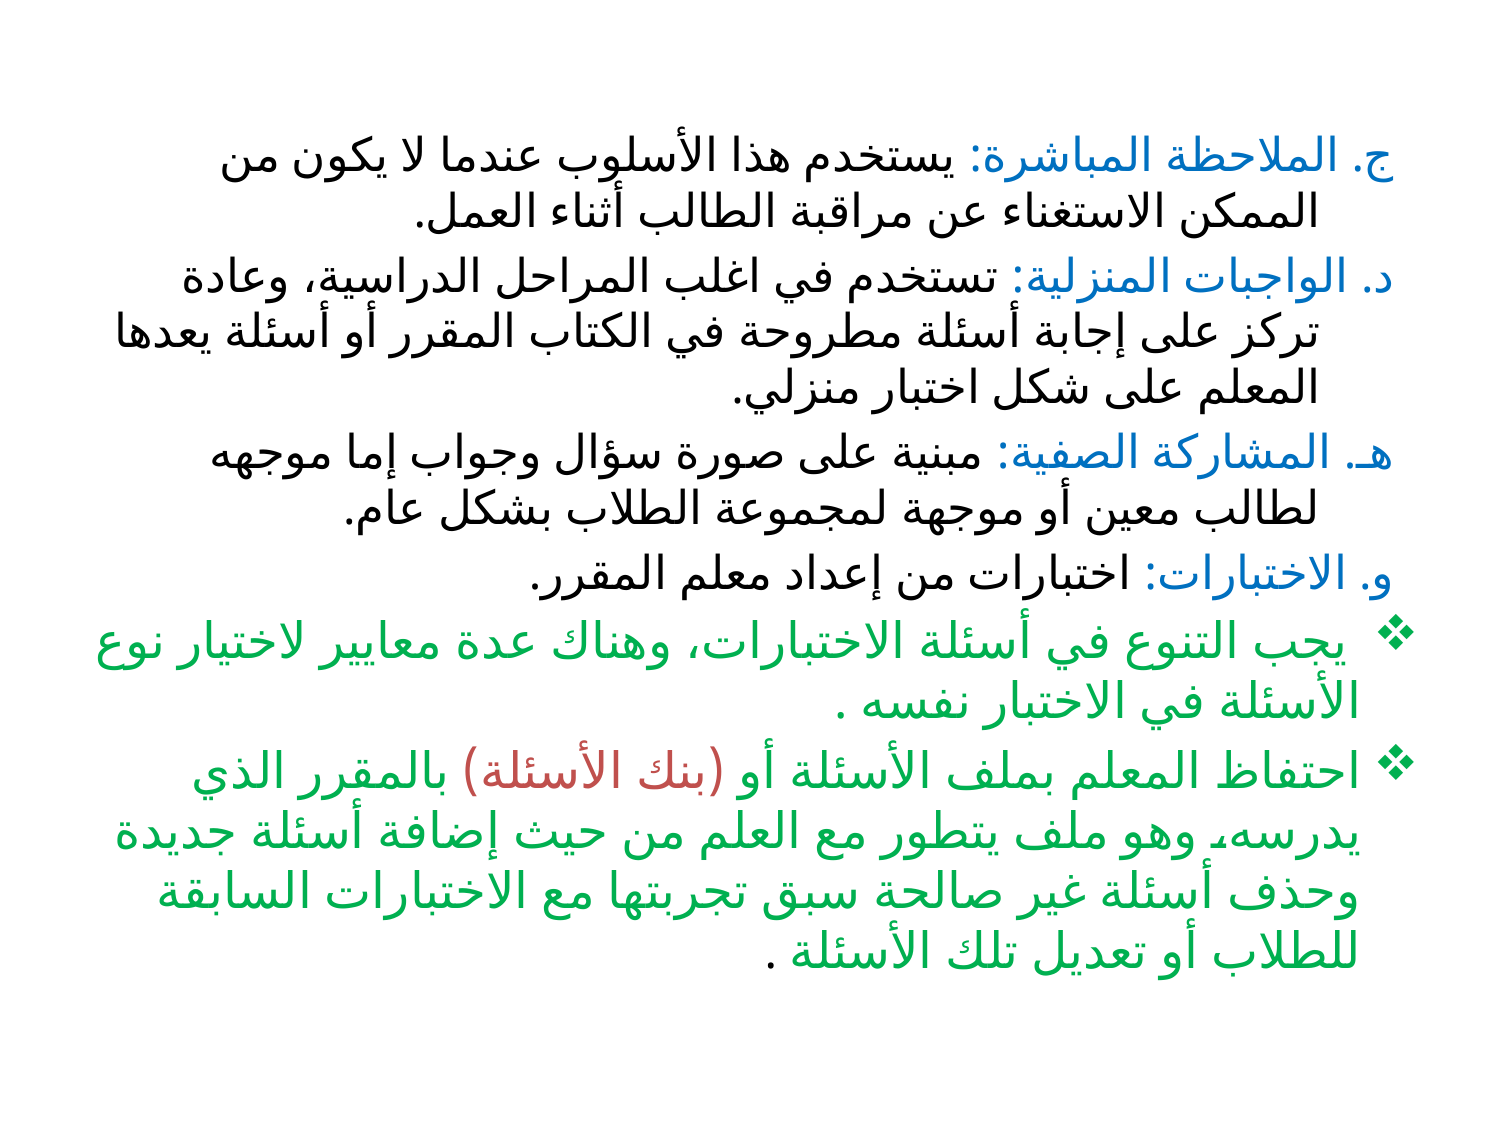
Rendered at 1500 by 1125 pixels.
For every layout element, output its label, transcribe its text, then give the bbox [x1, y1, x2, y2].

list ج. الملاحظة المباشرة: يستخدم هذا الأسلوب عندما لا يكون من الممكن الاستغناء عن مراقبة الطالب أثناء العمل. د. الواجبات المنزلية: تستخدم في اغلب المراحل الدراسية، وعادة تركز على إجابة أسئلة مطروحة في الكتاب المقرر أو أسئلة يعدها المعلم على شكل اختبار منزلي. هـ. المشاركة الصفية: مبنية على صورة سؤال وجواب إما موجهه لطالب معين أو موجهة لمجموعة الطلاب بشكل عام. و. الاختبارات: اختبارات من إعداد معلم المقرر. يجب التنوع في أسئلة الاختبارات، وهناك عدة معايير لاختيار نوع الأسئلة في الاختبار نفسه . احتفاظ المعلم بملف الأسئلة أو (بنك الأسئلة) بالمقرر الذي يدرسه، وهو ملف يتطور مع العلم من حيث إضافة أسئلة جديدة وحذف أسئلة غير صالحة سبق تجربتها مع الاختبارات السابقة للطلاب أو تعديل تلك الأسئلة . [75, 117, 1425, 1005]
